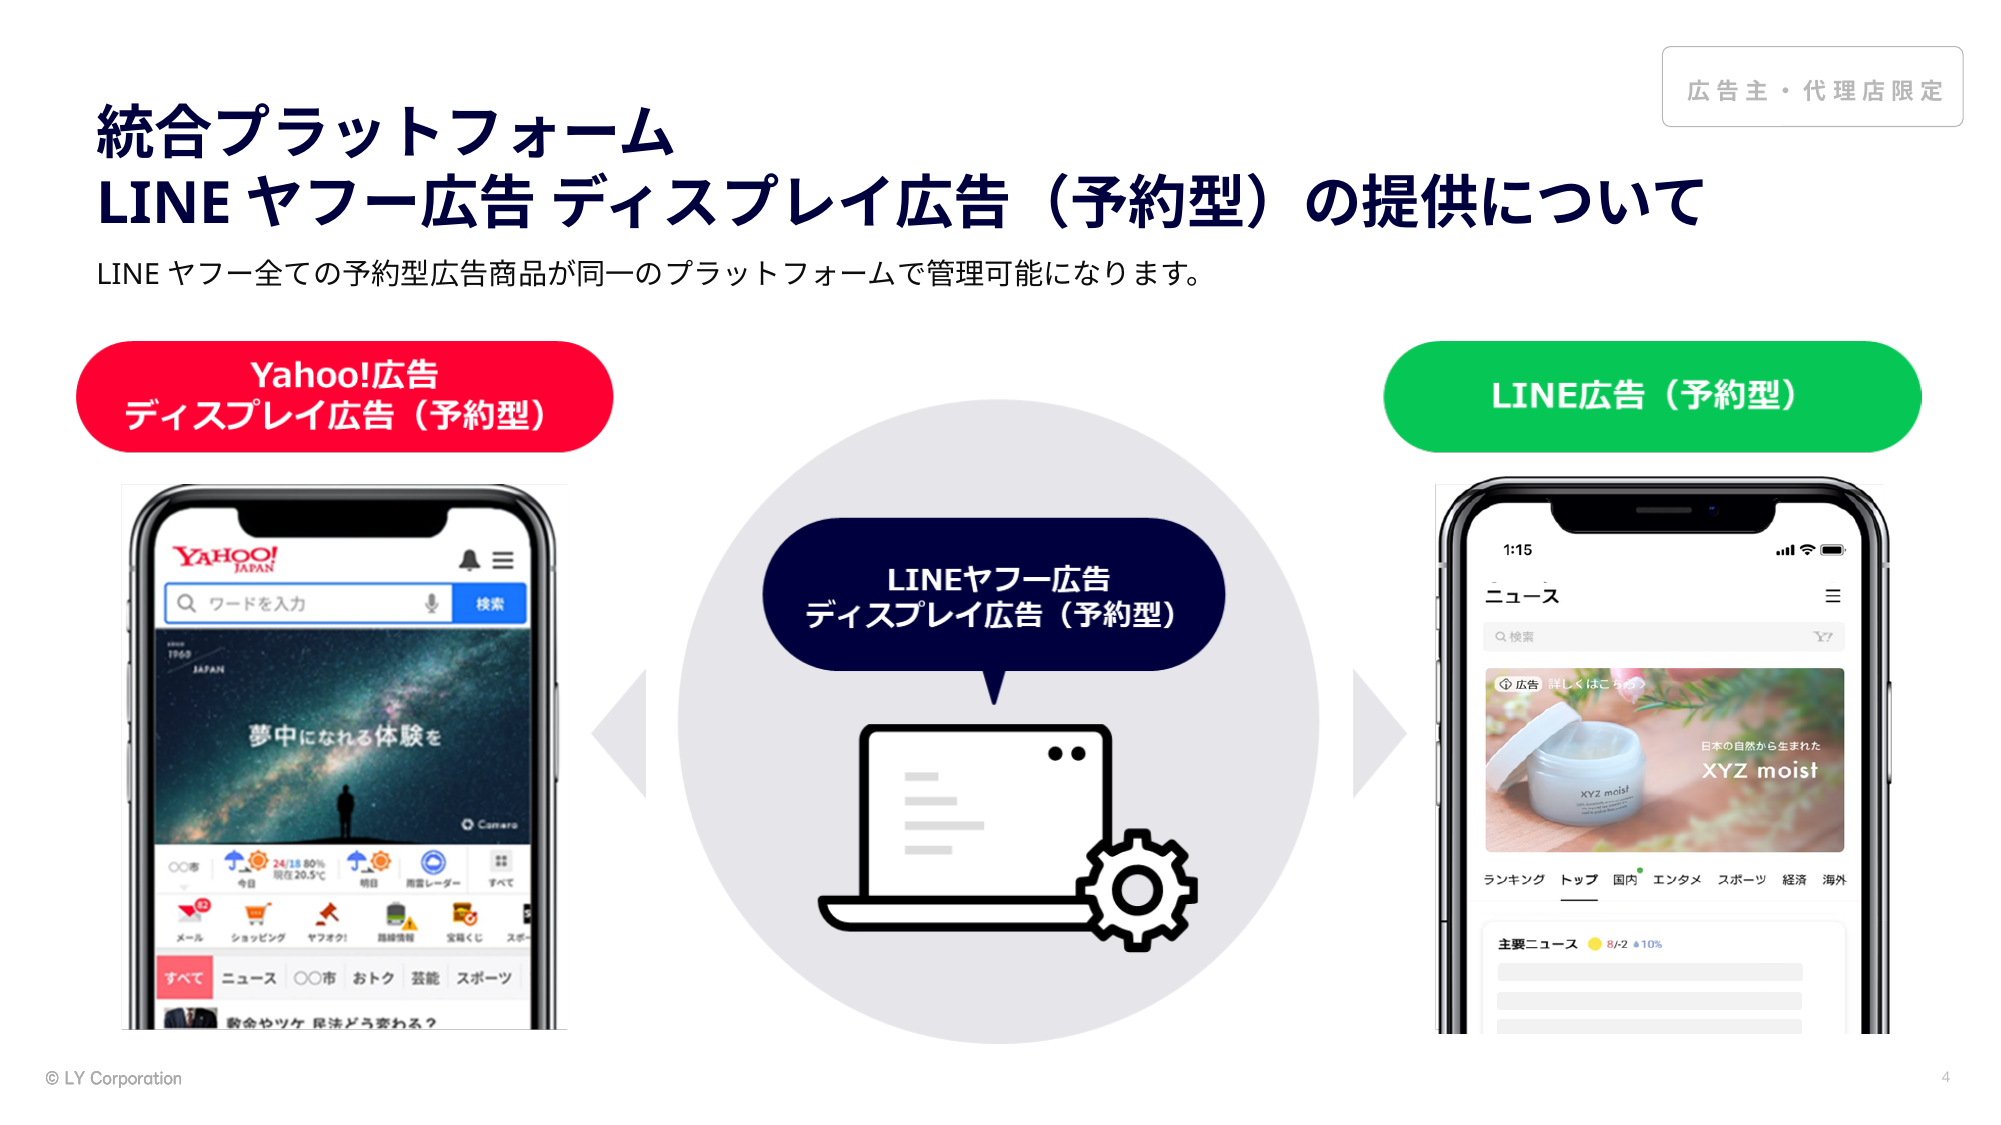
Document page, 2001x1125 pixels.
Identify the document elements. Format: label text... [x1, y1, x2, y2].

picture [46, 1071, 181, 1088]
list LINEヤフー全ての予約型広告商品が同一のプラットフォームで管理可能になります。 [96, 244, 1904, 340]
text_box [76, 340, 1923, 1044]
title 統合プラットフォーム LINEヤフー広告 ディスプレイ広告（予約型）の提供について [96, 95, 1904, 189]
